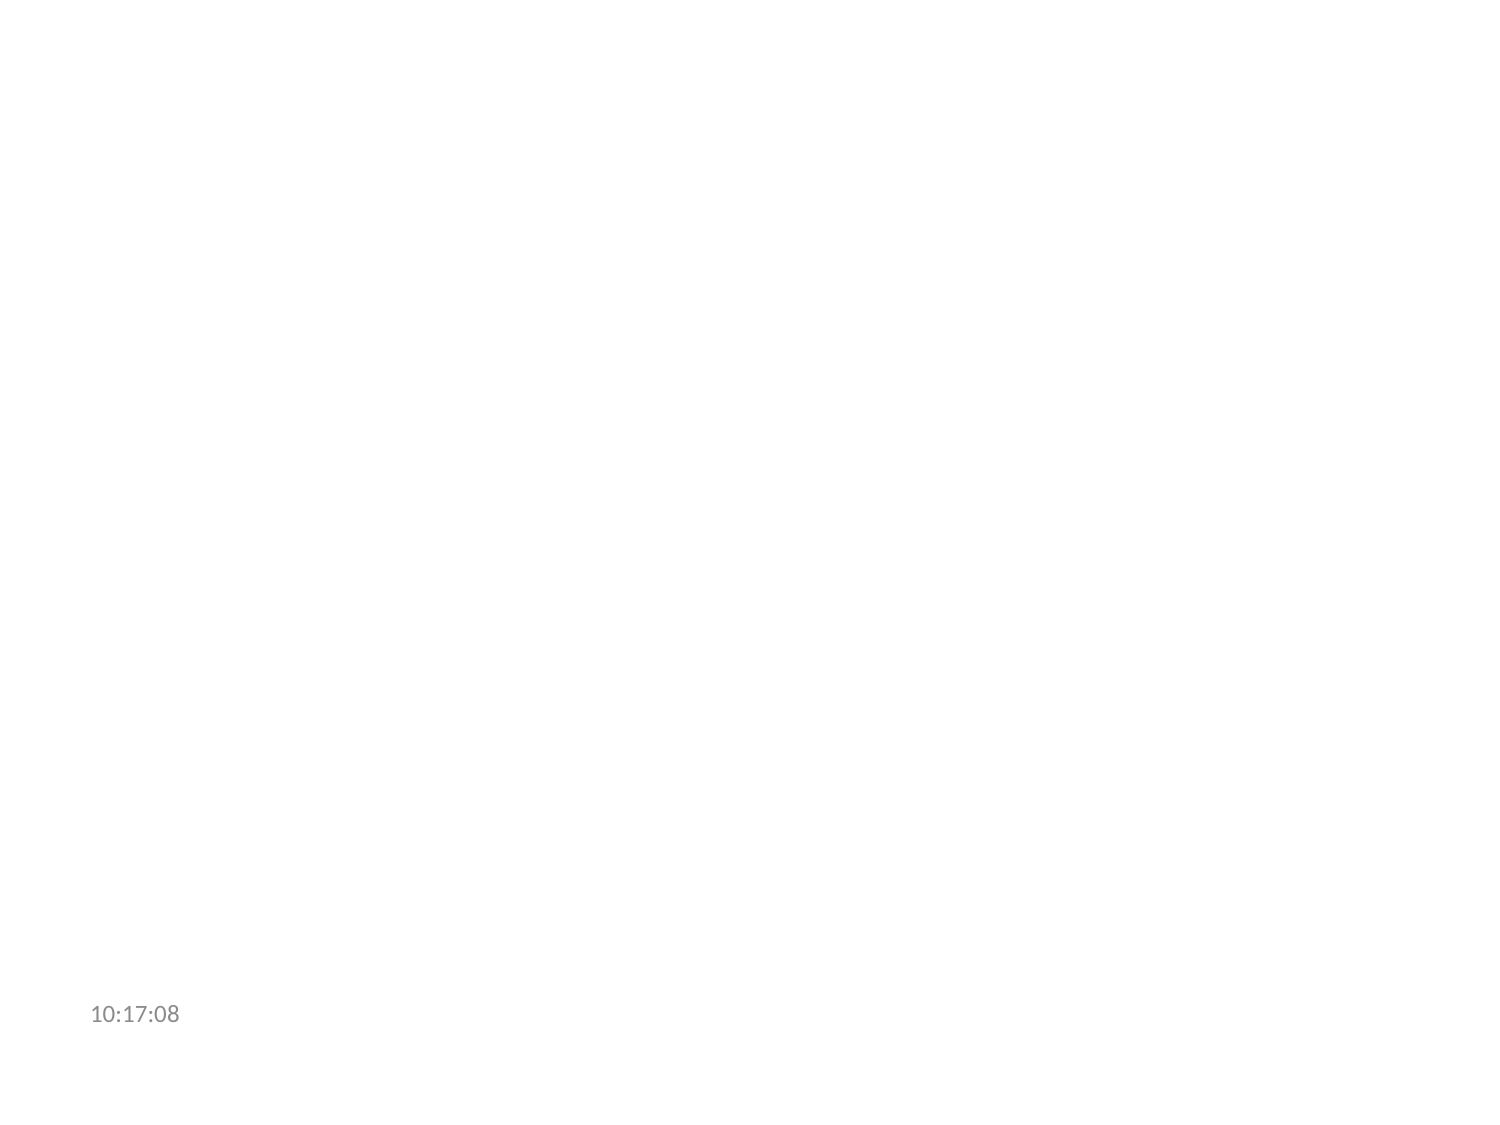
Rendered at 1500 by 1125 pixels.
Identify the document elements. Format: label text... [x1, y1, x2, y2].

text_box 15:35:09 [75, 982, 425, 1043]
